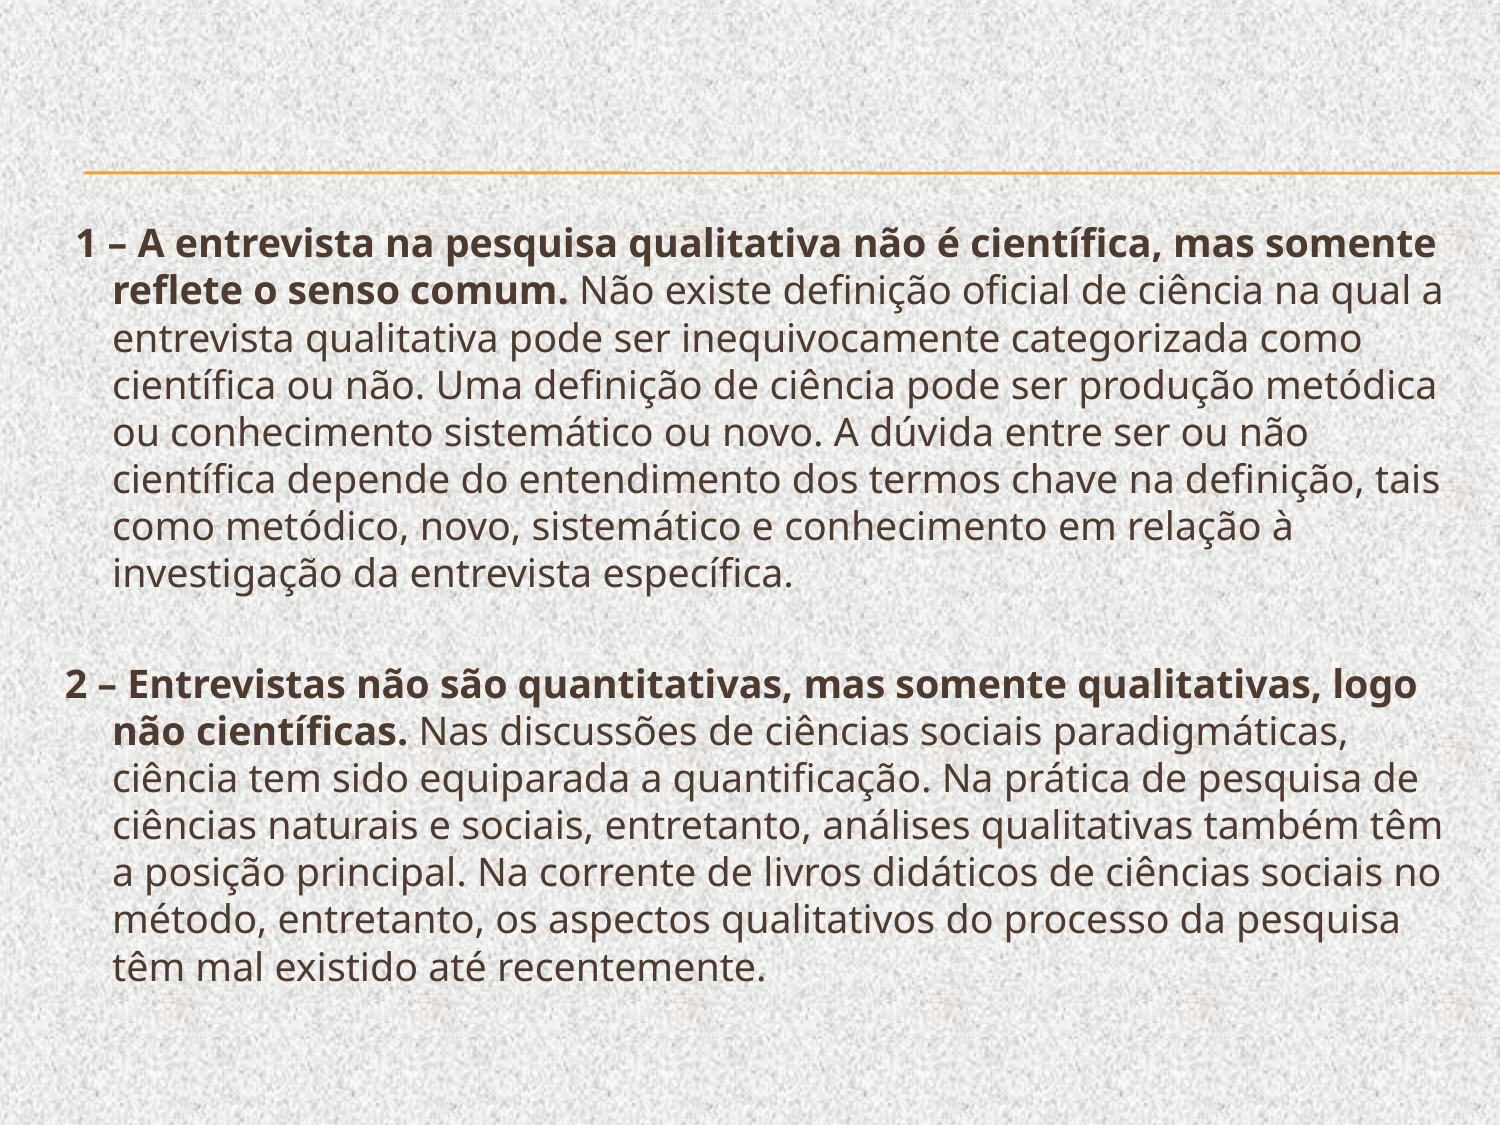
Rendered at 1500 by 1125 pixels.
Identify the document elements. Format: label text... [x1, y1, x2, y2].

list 1 – A entrevista na pesquisa qualitativa não é científica, mas somente reflete o senso comum. Não existe definição oficial de ciência na qual a entrevista qualitativa pode ser inequivocamente categorizada como científica ou não. Uma definição de ciência pode ser produção metódica ou conhecimento sistemático ou novo. A dúvida entre ser ou não científica depende do entendimento dos termos chave na definição, tais como metódico, novo, sistemático e conhecimento em relação à investigação da entrevista específica. 2 – Entrevistas não são quantitativas, mas somente qualitativas, logo não científicas. Nas discussões de ciências sociais paradigmáticas, ciência tem sido equiparada a quantificação. Na prática de pesquisa de ciências naturais e sociais, entretanto, análises qualitativas também têm a posição principal. Na corrente de livros didáticos de ciências sociais no método, entretanto, os aspectos qualitativos do processo da pesquisa têm mal existido até recentemente. [50, 210, 1475, 1008]
picture [0, 0, 1500, 1125]
text_box [35, 796, 1461, 988]
text_box [35, 562, 1461, 753]
